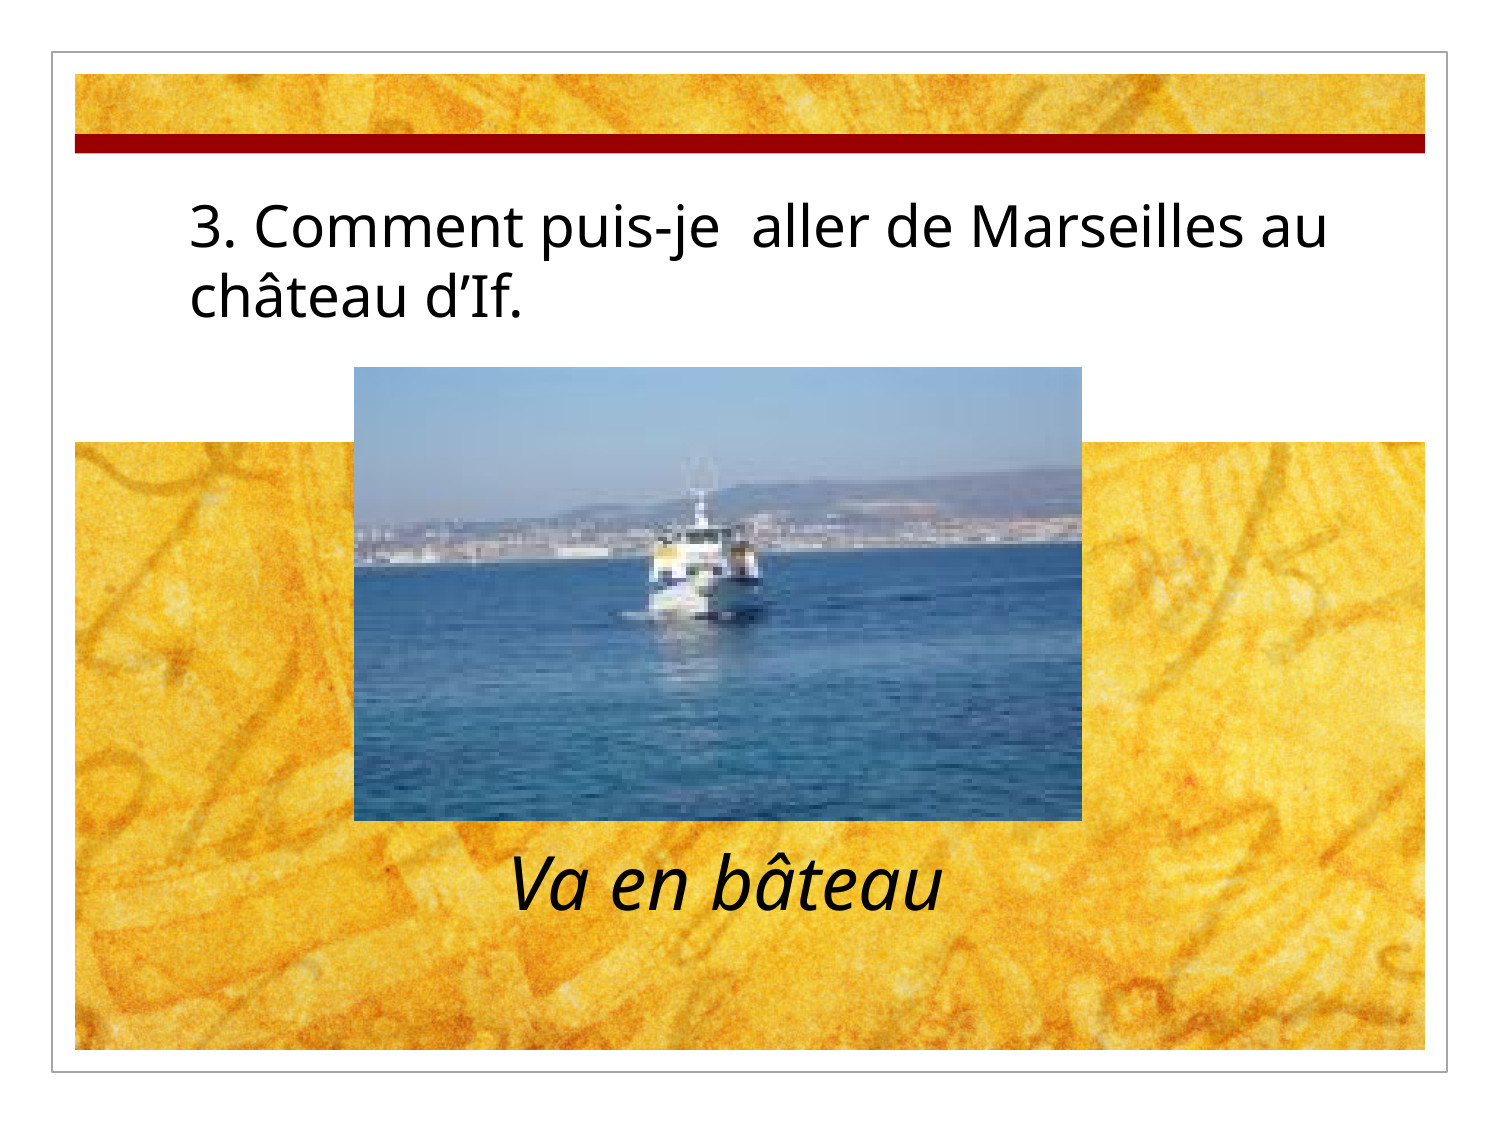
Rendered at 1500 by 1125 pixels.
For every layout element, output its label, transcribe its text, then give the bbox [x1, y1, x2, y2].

picture [75, 74, 1425, 134]
text_box Va en bâteau [493, 827, 1034, 933]
text_box 3. Comment puis-je aller de Marseilles au château d’If. [175, 181, 1356, 407]
picture [75, 367, 1425, 1050]
